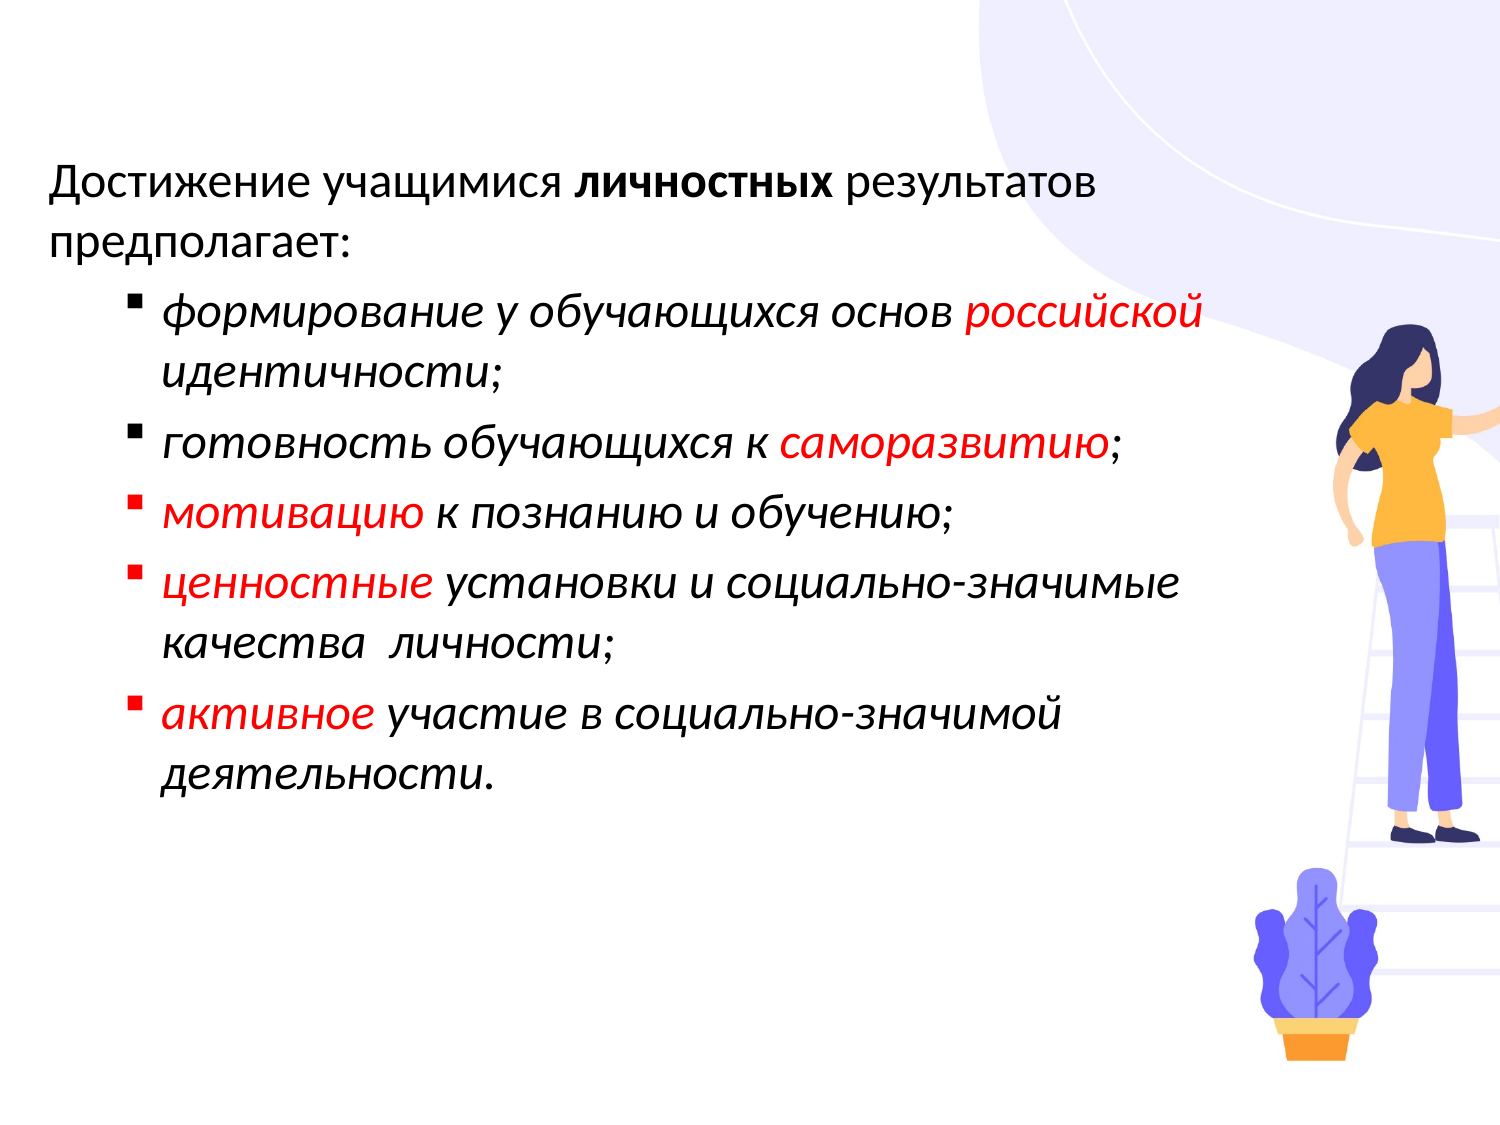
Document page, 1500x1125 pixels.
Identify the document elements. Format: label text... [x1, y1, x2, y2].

list Достижение учащимися личностных результатов предполагает: формирование у обучающихся основ российской идентичности; готовность обучающихся к саморазвитию; мотивацию к познанию и обучению; ценностные установки и социально-значимые качества личности; активное участие в социально-значимой деятельности. [33, 139, 1317, 987]
picture [0, 0, 1500, 1125]
